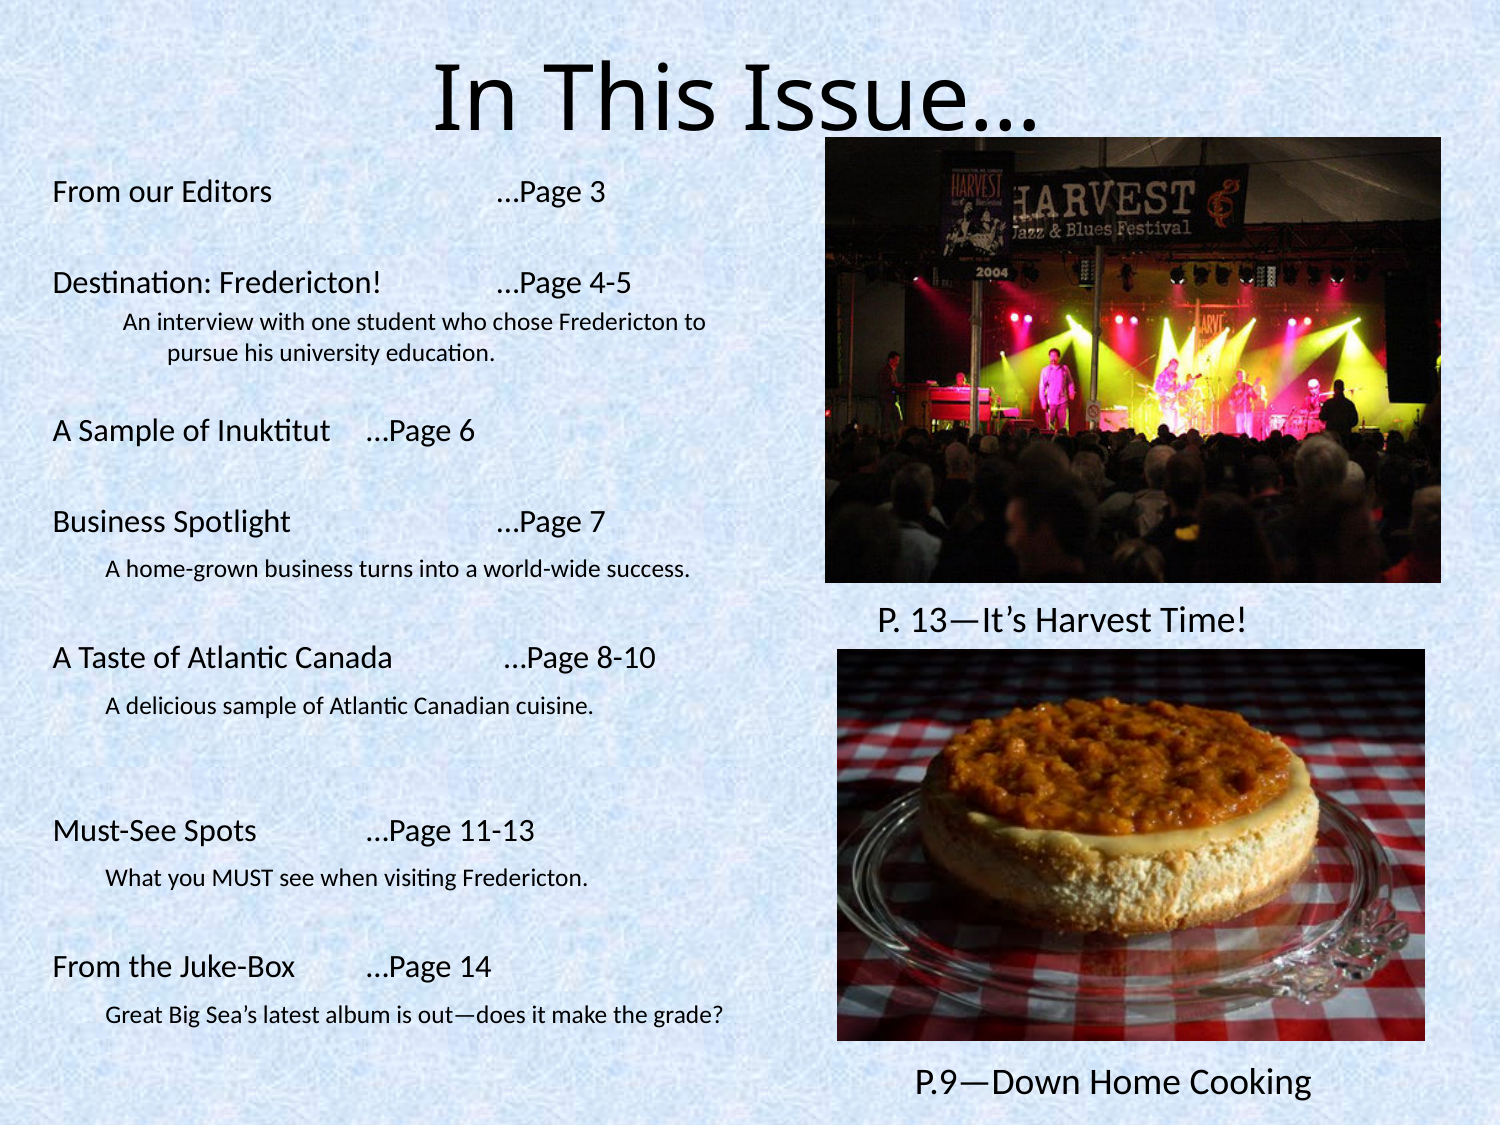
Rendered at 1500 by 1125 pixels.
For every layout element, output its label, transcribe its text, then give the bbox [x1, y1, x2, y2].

picture [0, 0, 1500, 1125]
text_box P. 13—It’s Harvest Time! [862, 587, 1463, 648]
text_box P.9—Down Home Cooking [899, 1050, 1413, 1110]
list From our Editors …Page 3 Destination: Fredericton! …Page 4-5 An interview with one student who chose Fredericton to pursue his university education. A Sample of Inuktitut …Page 6 Business Spotlight …Page 7 A home-grown business turns into a world-wide success. A Taste of Atlantic Canada …Page 8-10 A delicious sample of Atlantic Canadian cuisine. Must-See Spots …Page 11-13 What you MUST see when visiting Fredericton. From the Juke-Box …Page 14 Great Big Sea’s latest album is out—does it make the grade? [37, 162, 800, 1100]
title In This Issue… [62, 0, 1413, 188]
